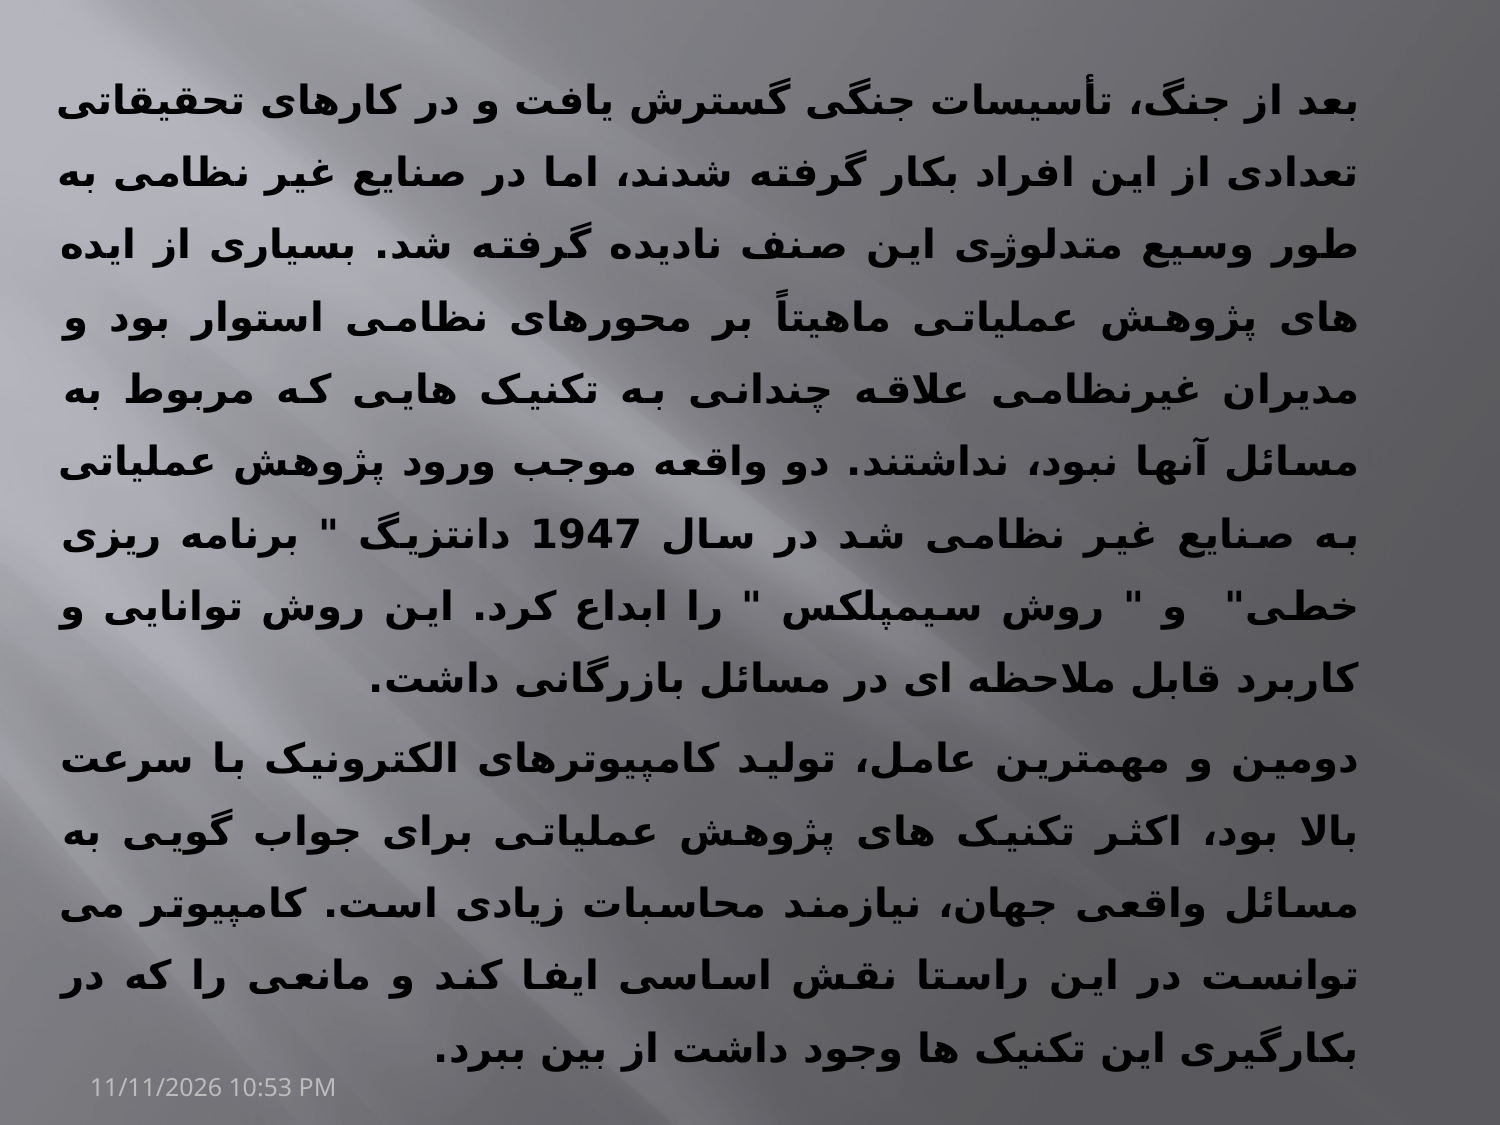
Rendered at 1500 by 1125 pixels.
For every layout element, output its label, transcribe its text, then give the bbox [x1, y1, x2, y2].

list بعد از جنگ، تأسیسات جنگی گسترش یافت و در کارهای تحقیقاتی تعدادی از این افراد بکار گرفته شدند، اما در صنایع غیر نظامی به طور وسیع متدلوژی این صنف نادیده گرفته شد. بسیاری از ایده های پژوهش عملیاتی ماهیتاً بر محورهای نظامی استوار بود و مدیران غیرنظامی علاقه چندانی به تکنیک هایی که مربوط به مسائل آنها نبود، نداشتند. دو واقعه موجب ورود پژوهش عملیاتی به صنایع غیر نظامی شد در سال 1947 دانتزیگ " برنامه ریزی خطی" و " روش سیمپلکس " را ابداع کرد. این روش توانایی و کاربرد قابل ملاحظه ای در مسائل بازرگانی داشت. دومین و مهمترین عامل، تولید کامپیوترهای الکترونیک با سرعت بالا بود، اکثر تکنیک های پژوهش عملیاتی برای جواب گویی به مسائل واقعی جهان، نیازمند محاسبات زیادی است. کامپیوتر می توانست در این راستا نقش اساسی ایفا کند و مانعی را که در بکارگیری این تکنیک ها وجود داشت از بین ببرد. [41, 42, 1447, 1094]
slide_number 20/مارس/1 [75, 1052, 425, 1113]
